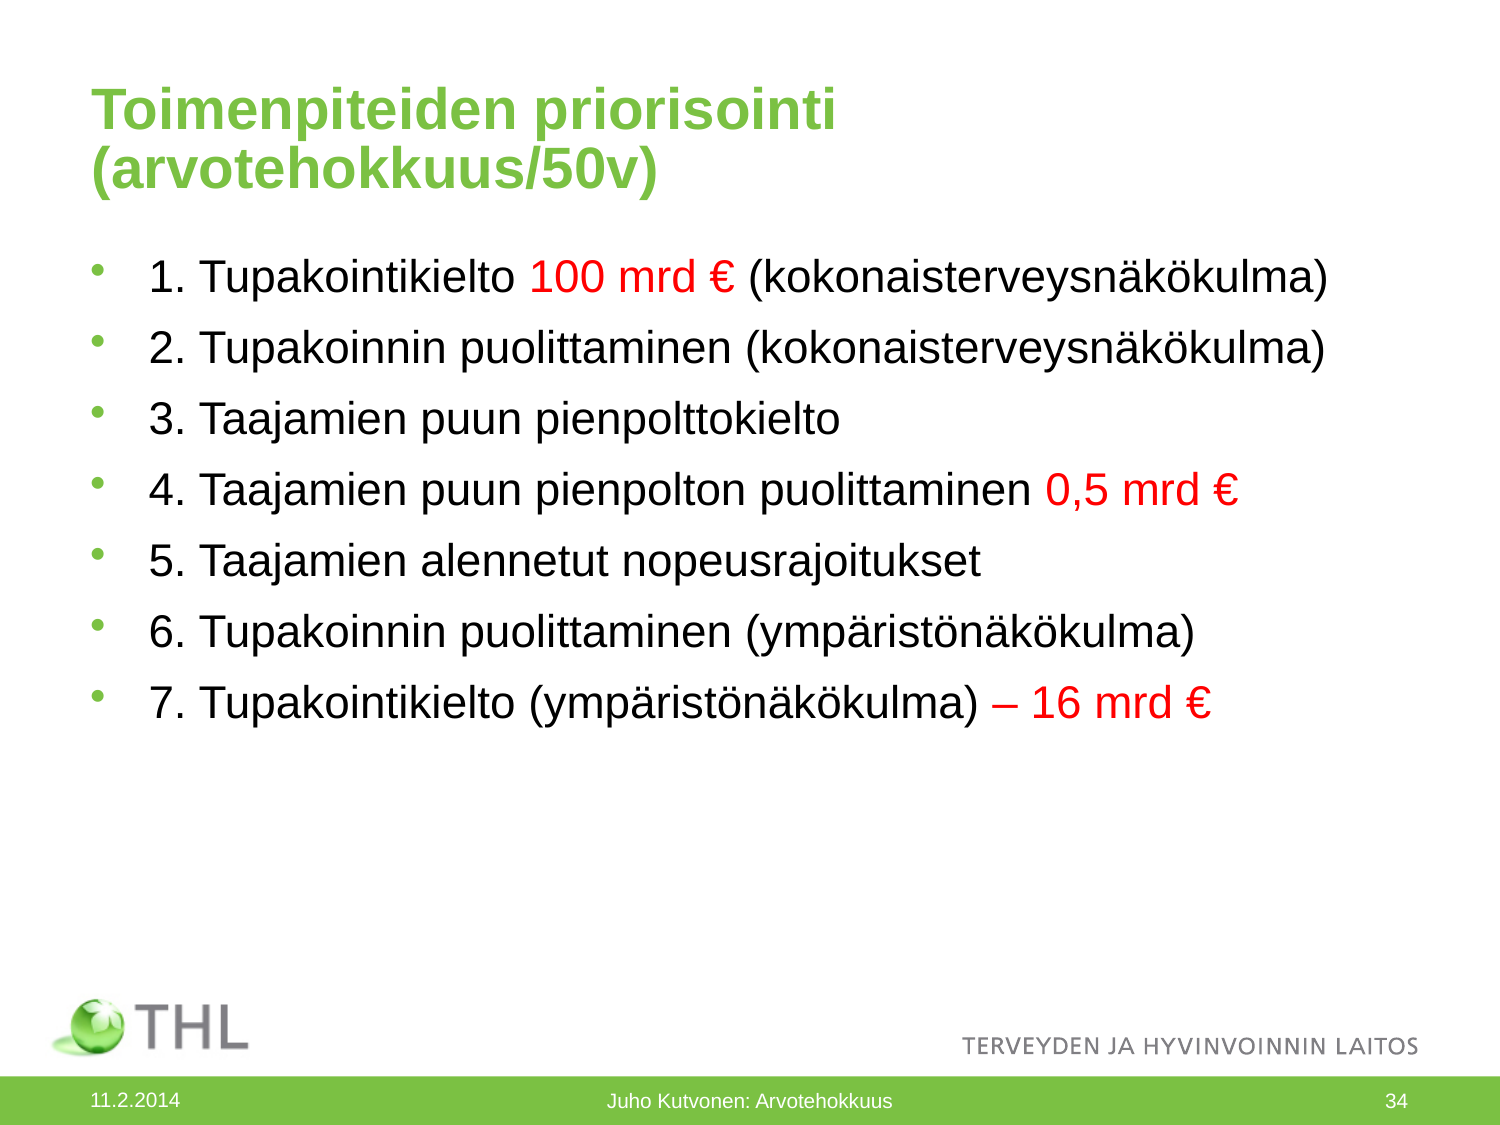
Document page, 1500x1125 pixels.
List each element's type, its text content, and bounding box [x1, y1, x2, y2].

title Toimenpiteiden priorisointi (arvotehokkuus/50v) [76, 42, 1424, 209]
picture [24, 983, 275, 1067]
slide_number 34 [1245, 1082, 1424, 1118]
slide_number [74, 1080, 255, 1118]
list 1. Tupakointikielto 100 mrd € (kokonaisterveysnäkökulma) 2. Tupakoinnin puolittaminen (kokonaisterveysnäkökulma) 3. Taajamien puun pienpolttokielto 4. Taajamien puun pienpolton puolittaminen 0,5 mrd € 5. Taajamien alennetut nopeusrajoitukset 6. Tupakoinnin puolittaminen (ympäristönäkökulma) 7. Tupakointikielto (ympäristönäkökulma) – 16 mrd € [74, 243, 1424, 965]
footer Juho Kutvonen: Arvotehokkuus [253, 1082, 1245, 1118]
